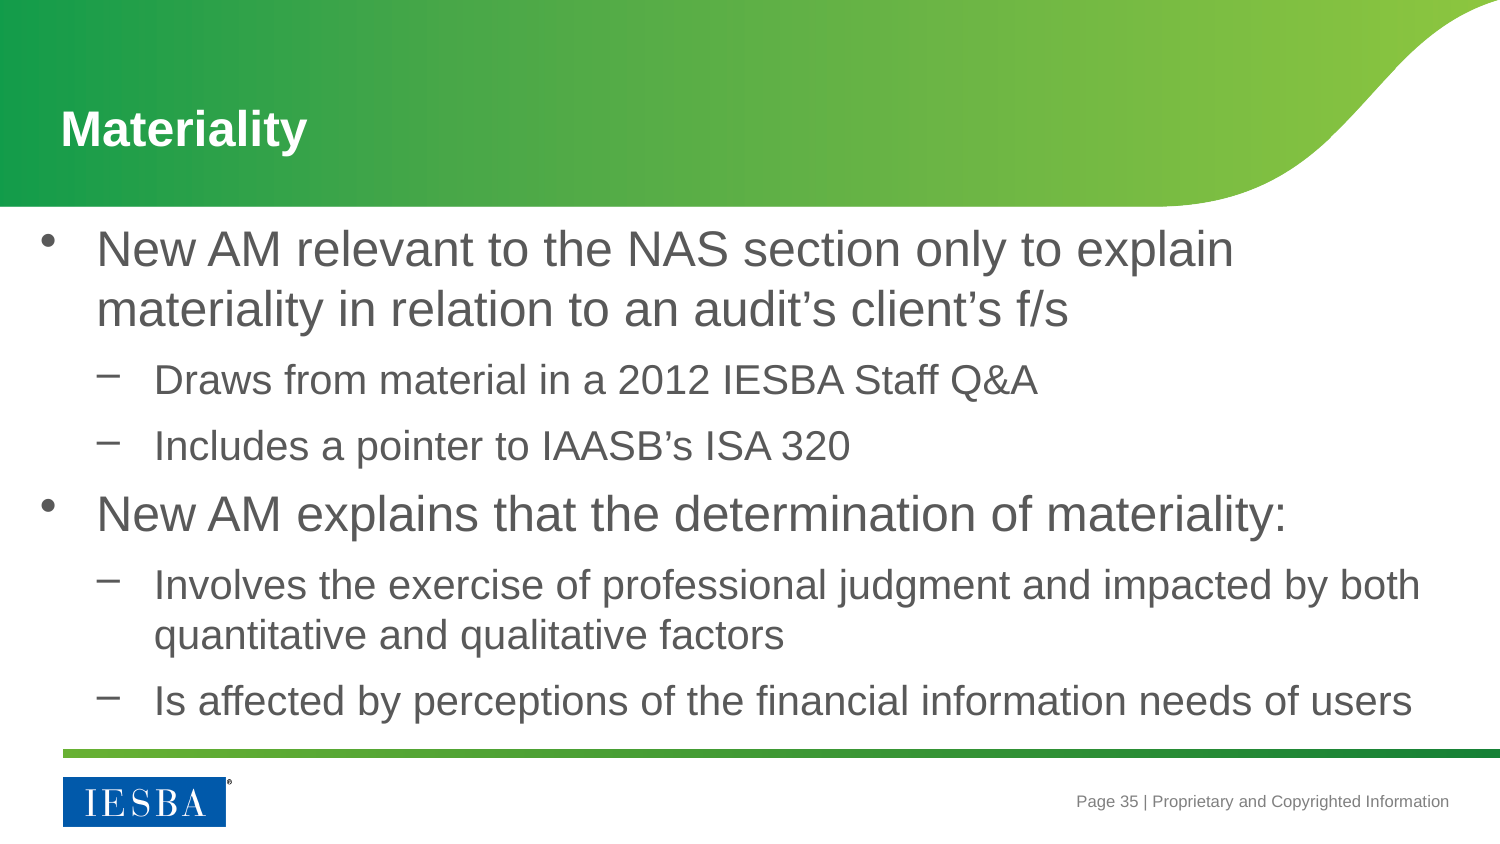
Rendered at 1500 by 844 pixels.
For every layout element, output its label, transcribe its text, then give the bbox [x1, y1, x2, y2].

picture [0, 0, 1500, 207]
title Materiality [60, 93, 1336, 160]
picture [63, 777, 232, 827]
list New AM relevant to the NAS section only to explain materiality in relation to an audit’s client’s f/s Draws from material in a 2012 IESBA Staff Q&A Includes a pointer to IAASB’s ISA 320 New AM explains that the determination of materiality: Involves the exercise of professional judgment and impacted by both quantitative and qualitative factors Is affected by perceptions of the financial information needs of users [24, 209, 1488, 736]
